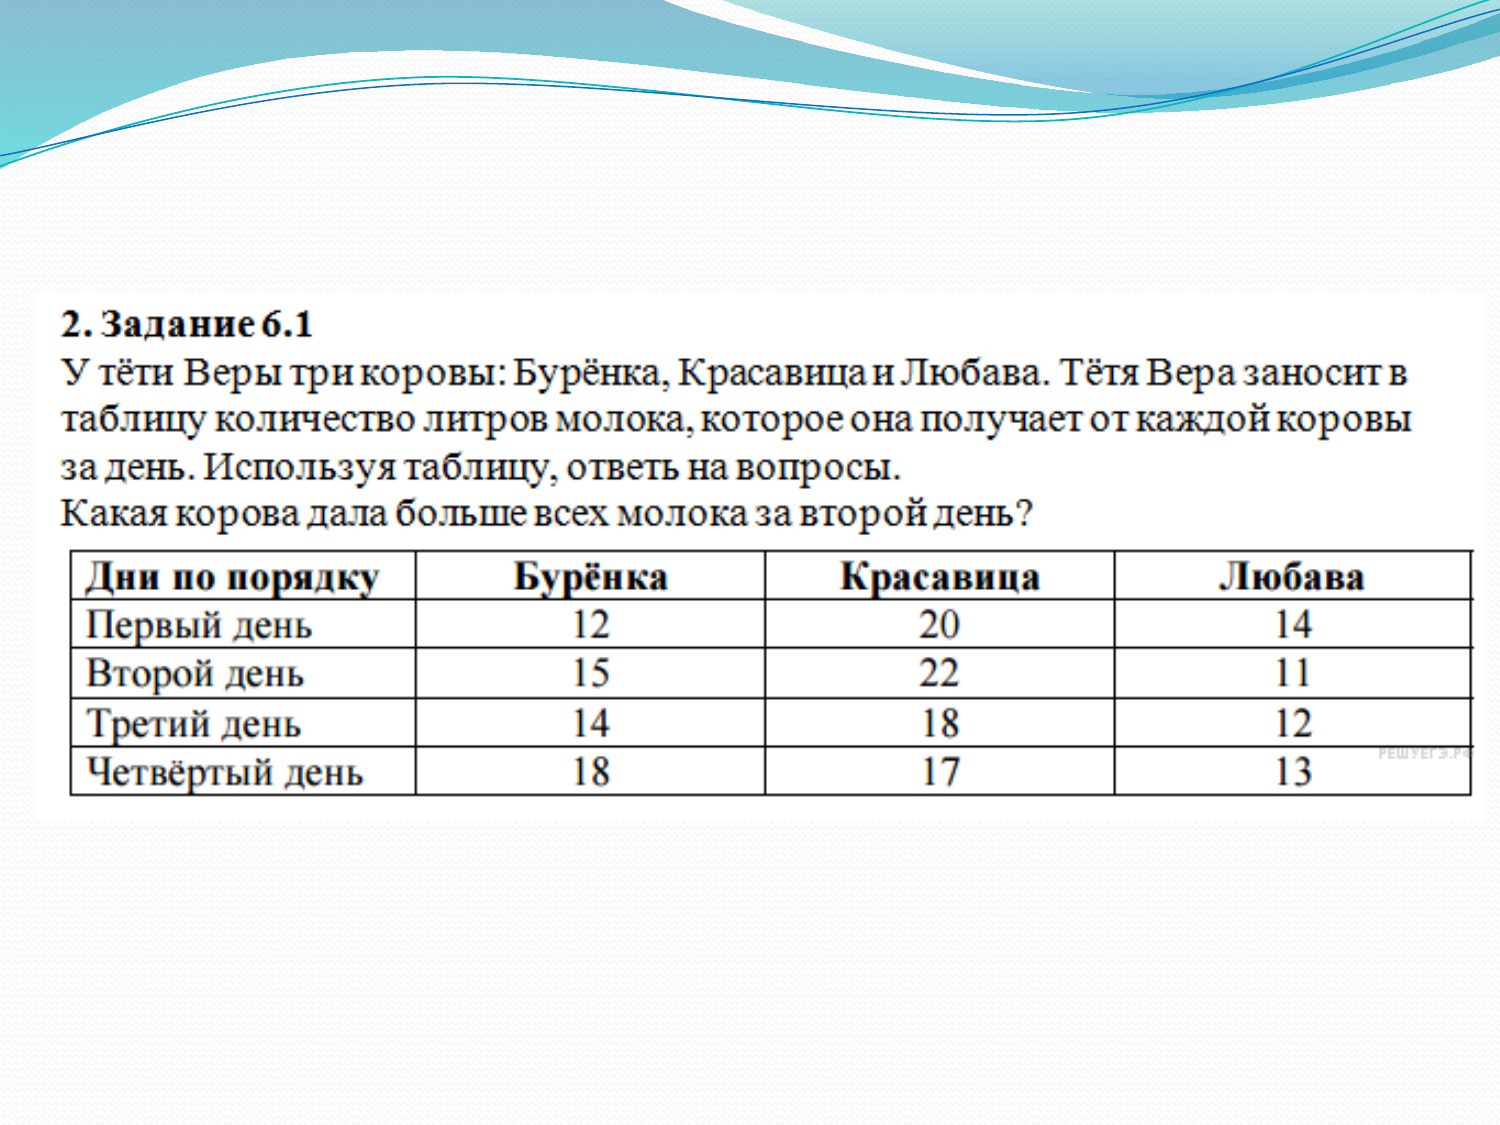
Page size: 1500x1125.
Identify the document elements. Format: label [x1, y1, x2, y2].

picture [34, 292, 1486, 821]
